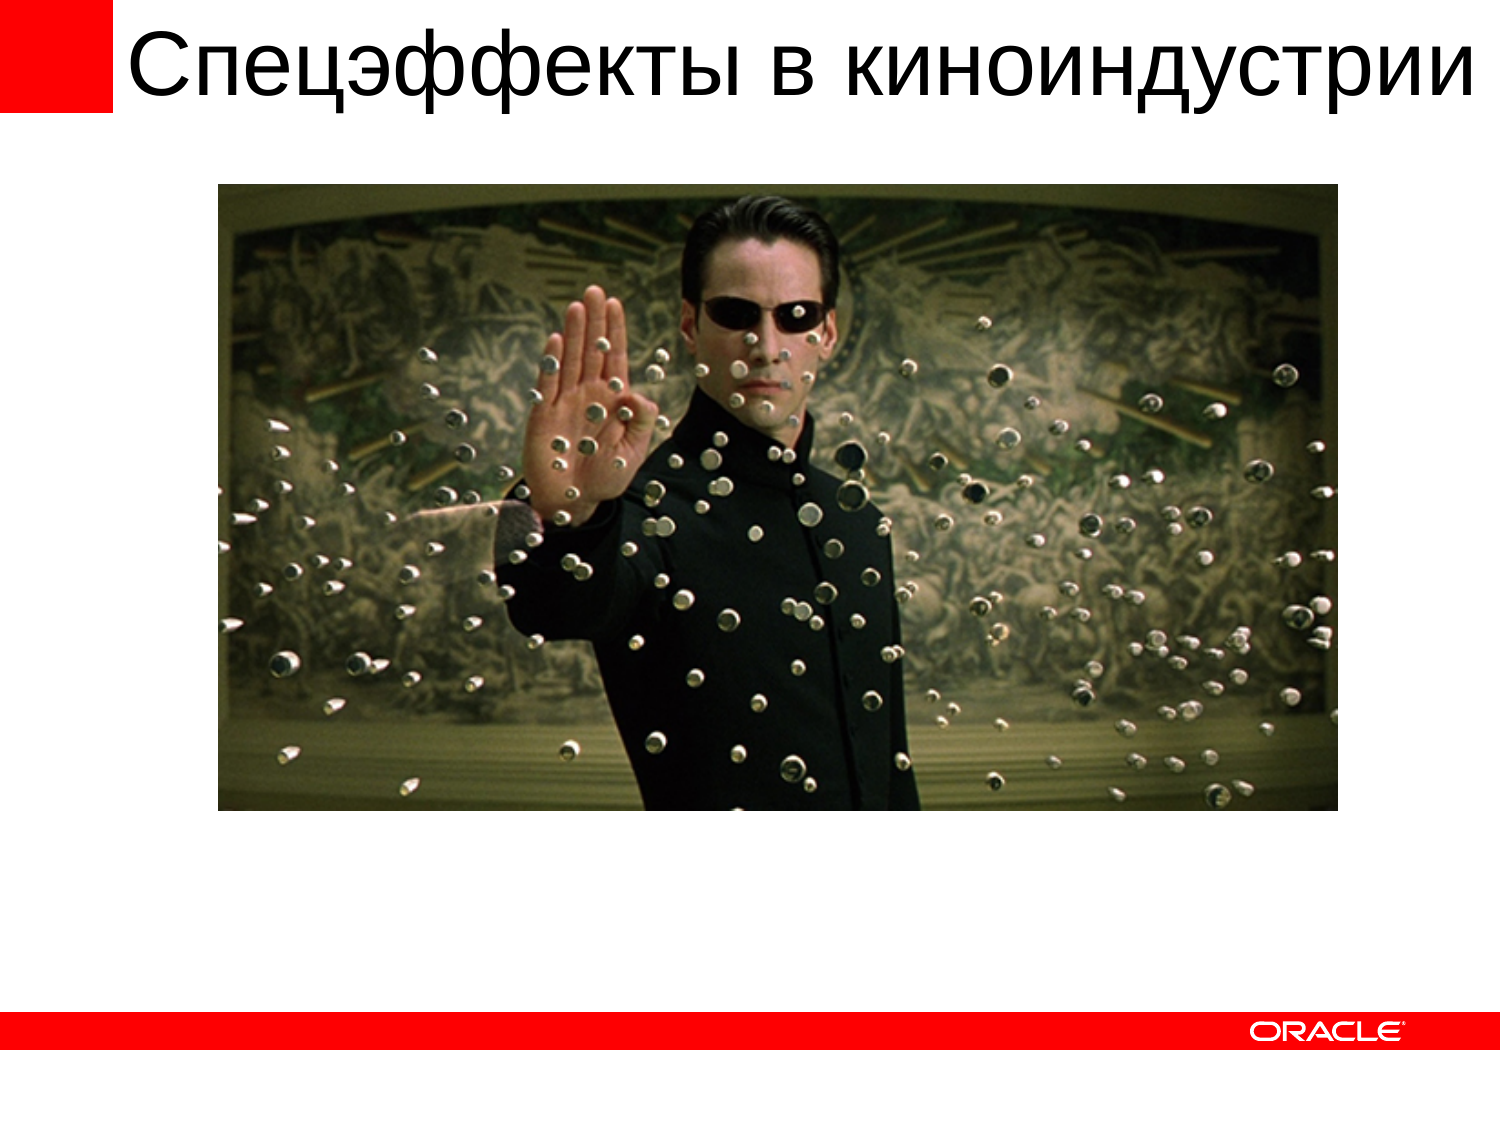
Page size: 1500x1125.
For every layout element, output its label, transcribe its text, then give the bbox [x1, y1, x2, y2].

text_box Спецэффекты в киноиндустрии [112, 0, 1500, 122]
picture [0, 1012, 1500, 1050]
picture [0, 0, 112, 113]
picture [218, 184, 1338, 811]
